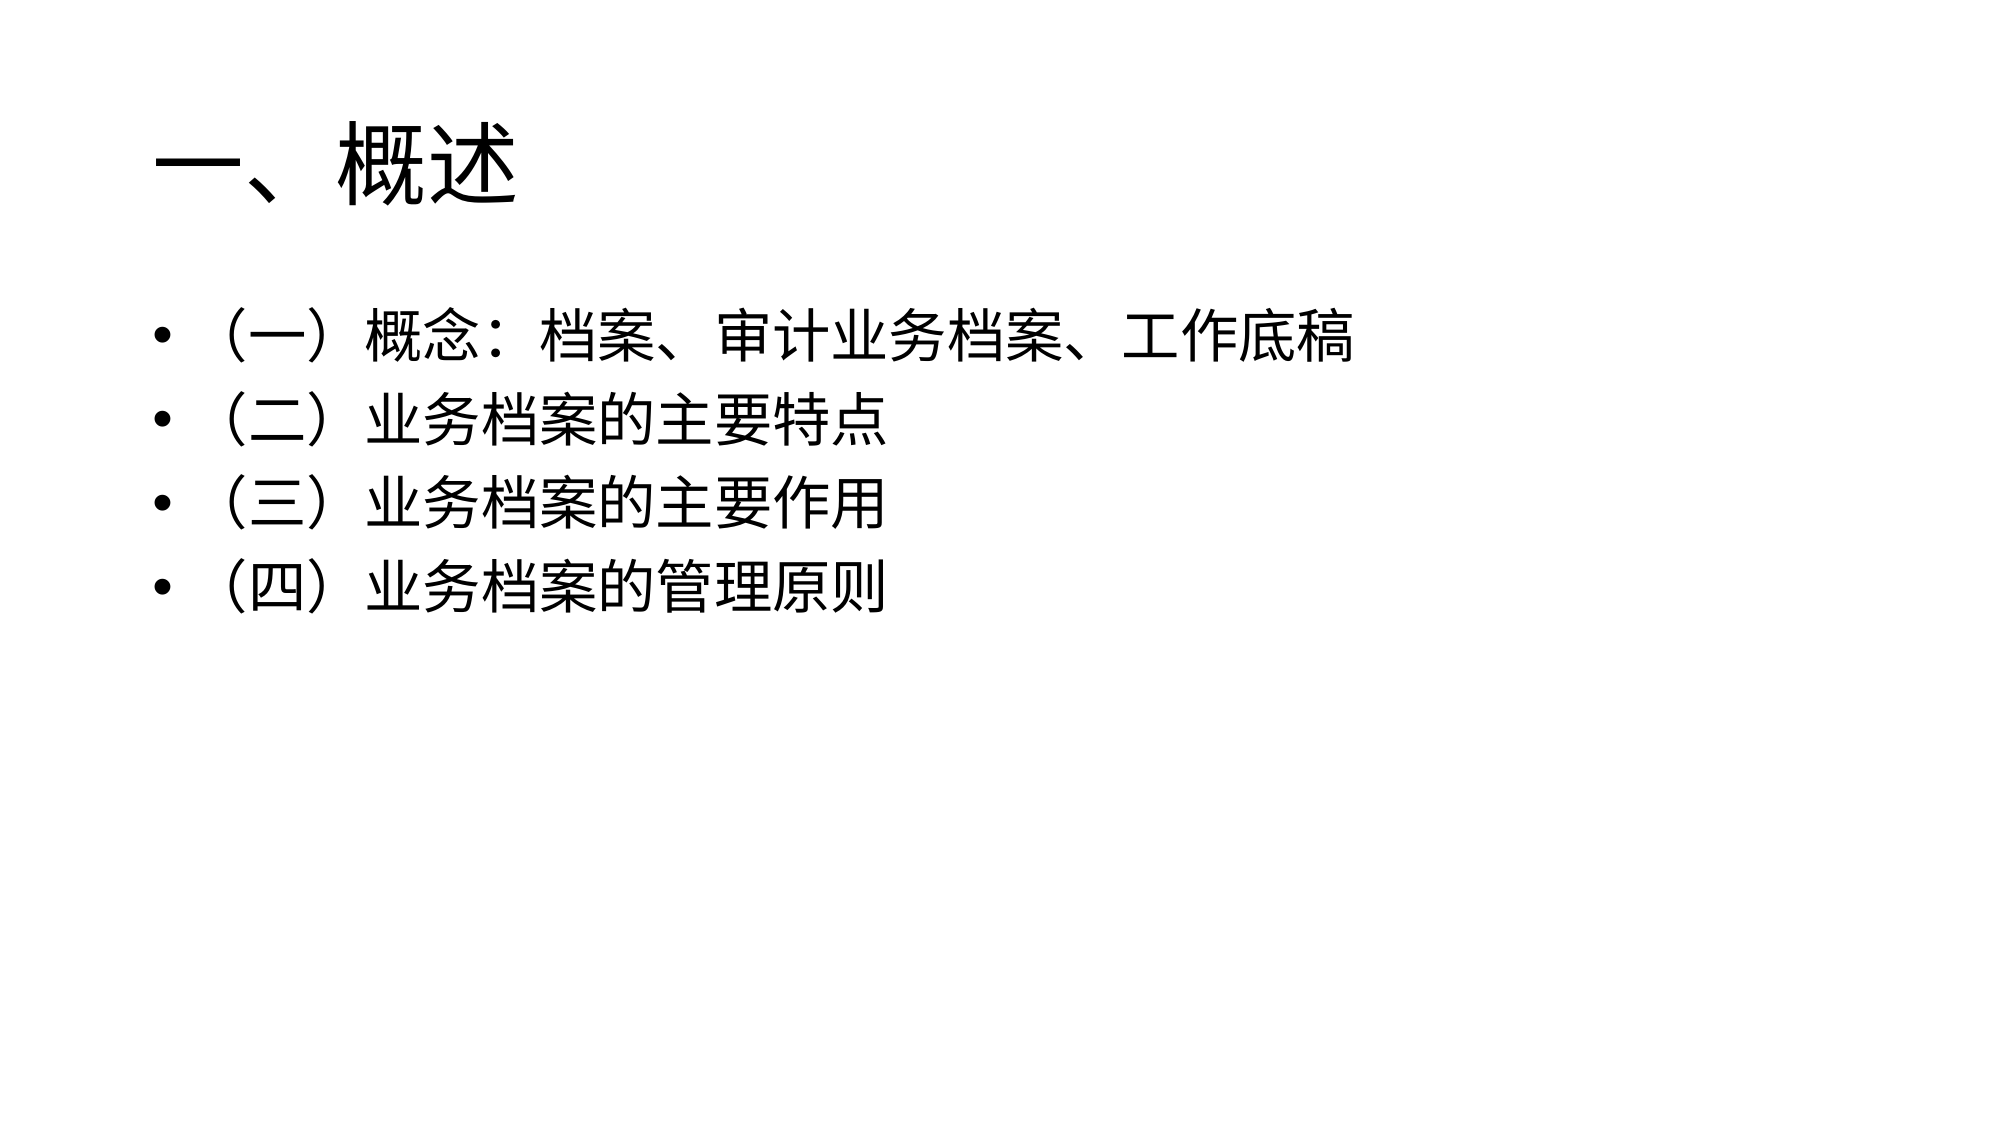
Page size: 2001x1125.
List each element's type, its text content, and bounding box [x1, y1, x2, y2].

title 一、概述 [137, 59, 1863, 278]
list （一）概念：档案、审计业务档案、工作底稿 （二）业务档案的主要特点 （三）业务档案的主要作用 （四）业务档案的管理原则 [137, 299, 1863, 1014]
